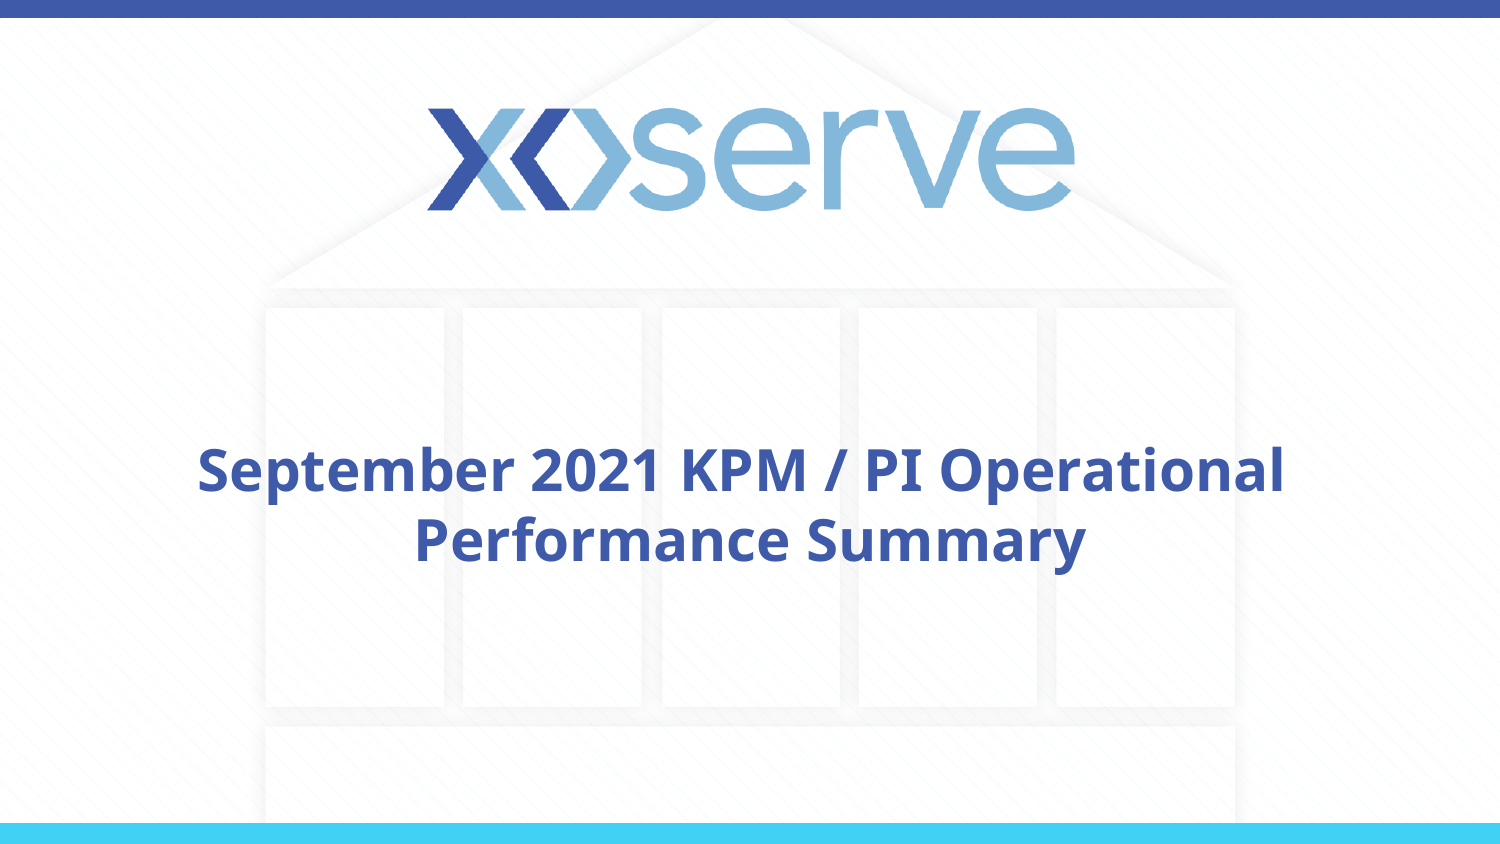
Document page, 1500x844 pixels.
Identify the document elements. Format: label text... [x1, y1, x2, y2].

picture [0, 0, 1500, 844]
title September 2021 KPM / PI Operational Performance Summary [112, 412, 1388, 594]
